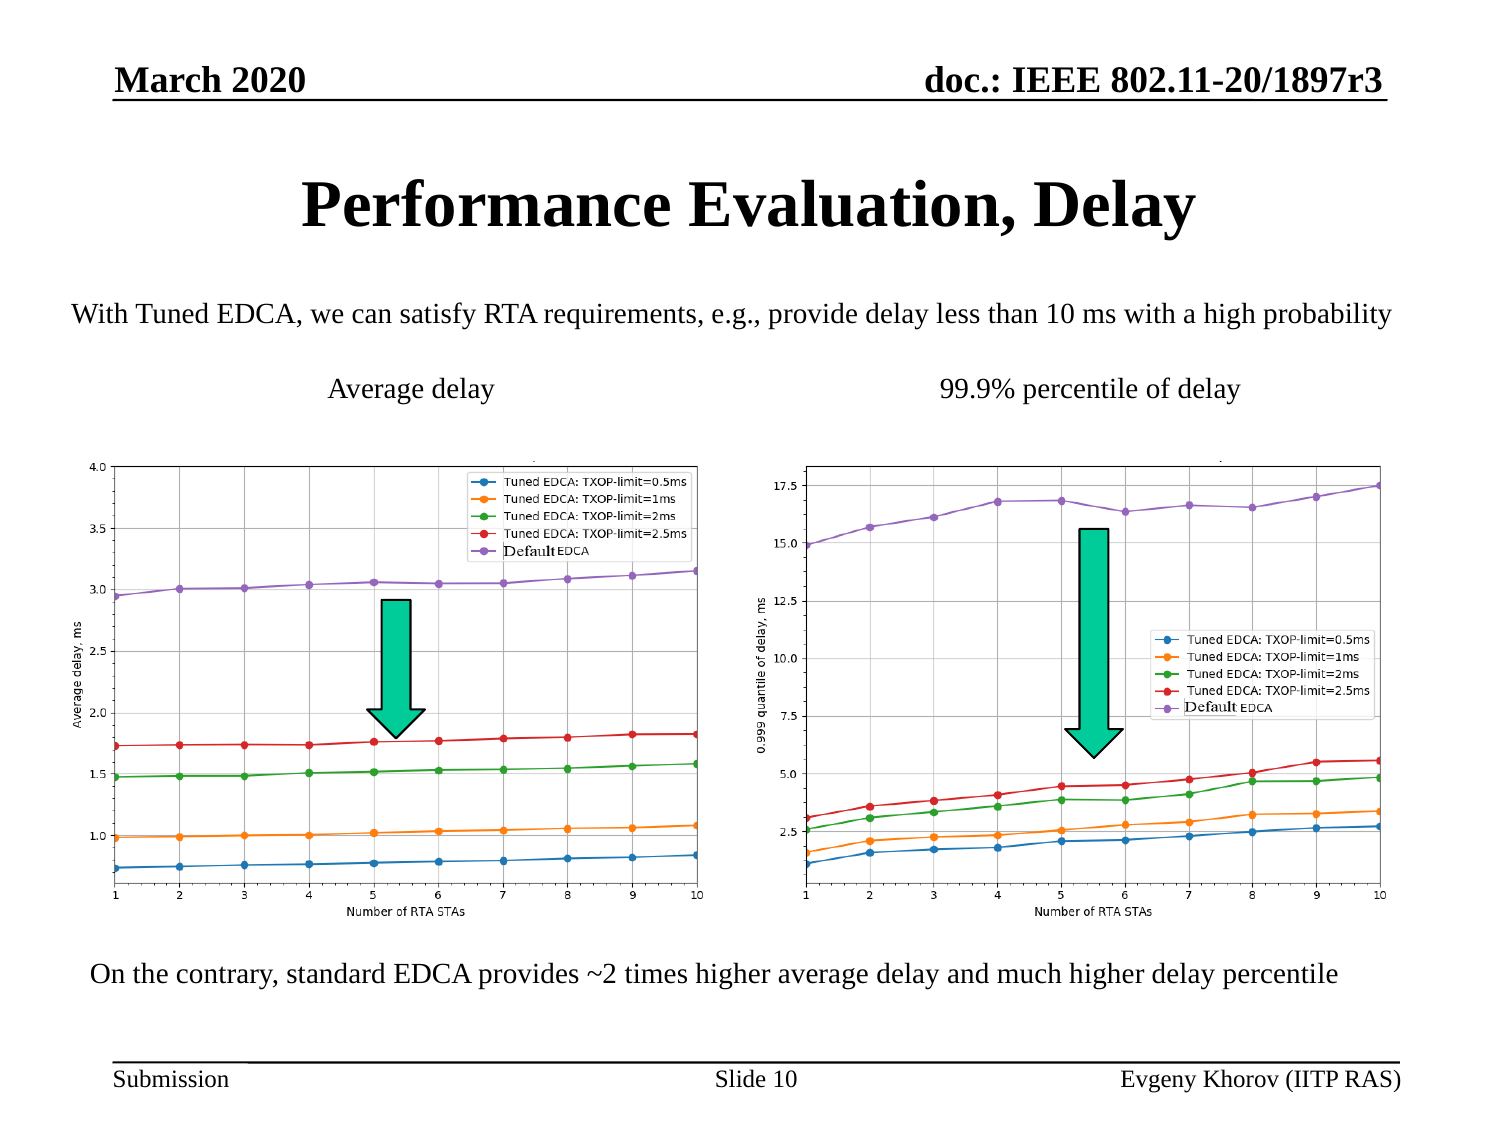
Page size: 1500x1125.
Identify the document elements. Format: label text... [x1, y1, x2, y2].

footer Evgeny Khorov (IITP RAS) [949, 1061, 1402, 1093]
text_box 99.9% percentile of delay [924, 362, 1352, 412]
text_box On the contrary, standard EDCA provides ~2 times higher average delay and much higher delay percentile [74, 912, 1488, 998]
title Performance Evaluation, Delay [112, 112, 1388, 286]
picture [493, 537, 565, 568]
picture [743, 461, 1400, 930]
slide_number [114, 54, 309, 101]
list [60, 461, 716, 930]
slide_number 10 [712, 1061, 800, 1093]
text_box Average delay [312, 362, 653, 412]
text_box With Tuned EDCA, we can satisfy RTA requirements, e.g., provide delay less than 10 ms with a high probability [56, 286, 1457, 337]
